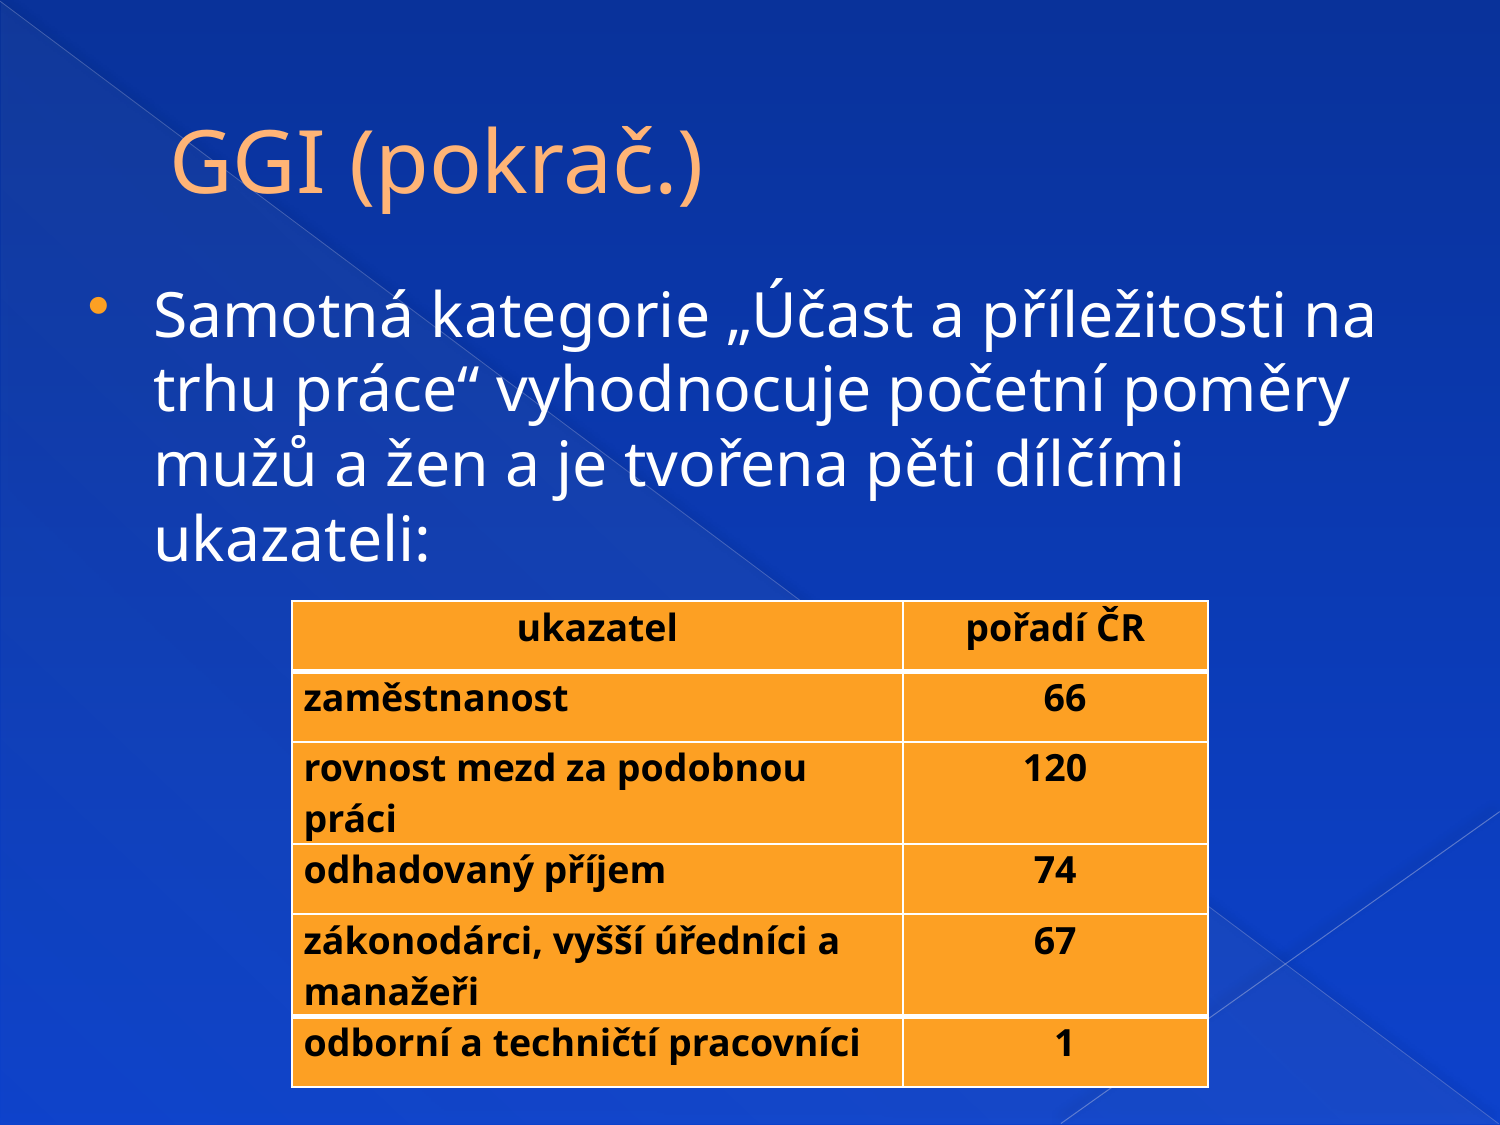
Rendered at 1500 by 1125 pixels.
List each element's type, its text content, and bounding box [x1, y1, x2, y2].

table_cell rovnost mezd za podobnou práci [293, 743, 902, 843]
table_header pořadí ČR [904, 602, 1207, 669]
table_cell 1 [904, 1019, 1207, 1086]
table_cell odborní a techničtí pracovníci [293, 1019, 902, 1086]
table_cell 120 [904, 743, 1207, 843]
list Samotná kategorie „Účast a příležitosti na trhu práce“ vyhodnocuje početní poměry mužů a žen a je tvořena pěti dílčími ukazateli: [64, 267, 1415, 1018]
table_header ukazatel [293, 602, 902, 669]
table_cell 67 [904, 915, 1207, 1014]
table_cell zákonodárci, vyšší úředníci a manažeři [293, 915, 902, 1014]
table_cell 74 [904, 845, 1207, 913]
table_cell zaměstnanost [293, 674, 902, 741]
title GGI (pokrač.) [75, 43, 1425, 274]
table_cell 66 [904, 674, 1207, 741]
table_cell odhadovaný příjem [293, 845, 902, 913]
